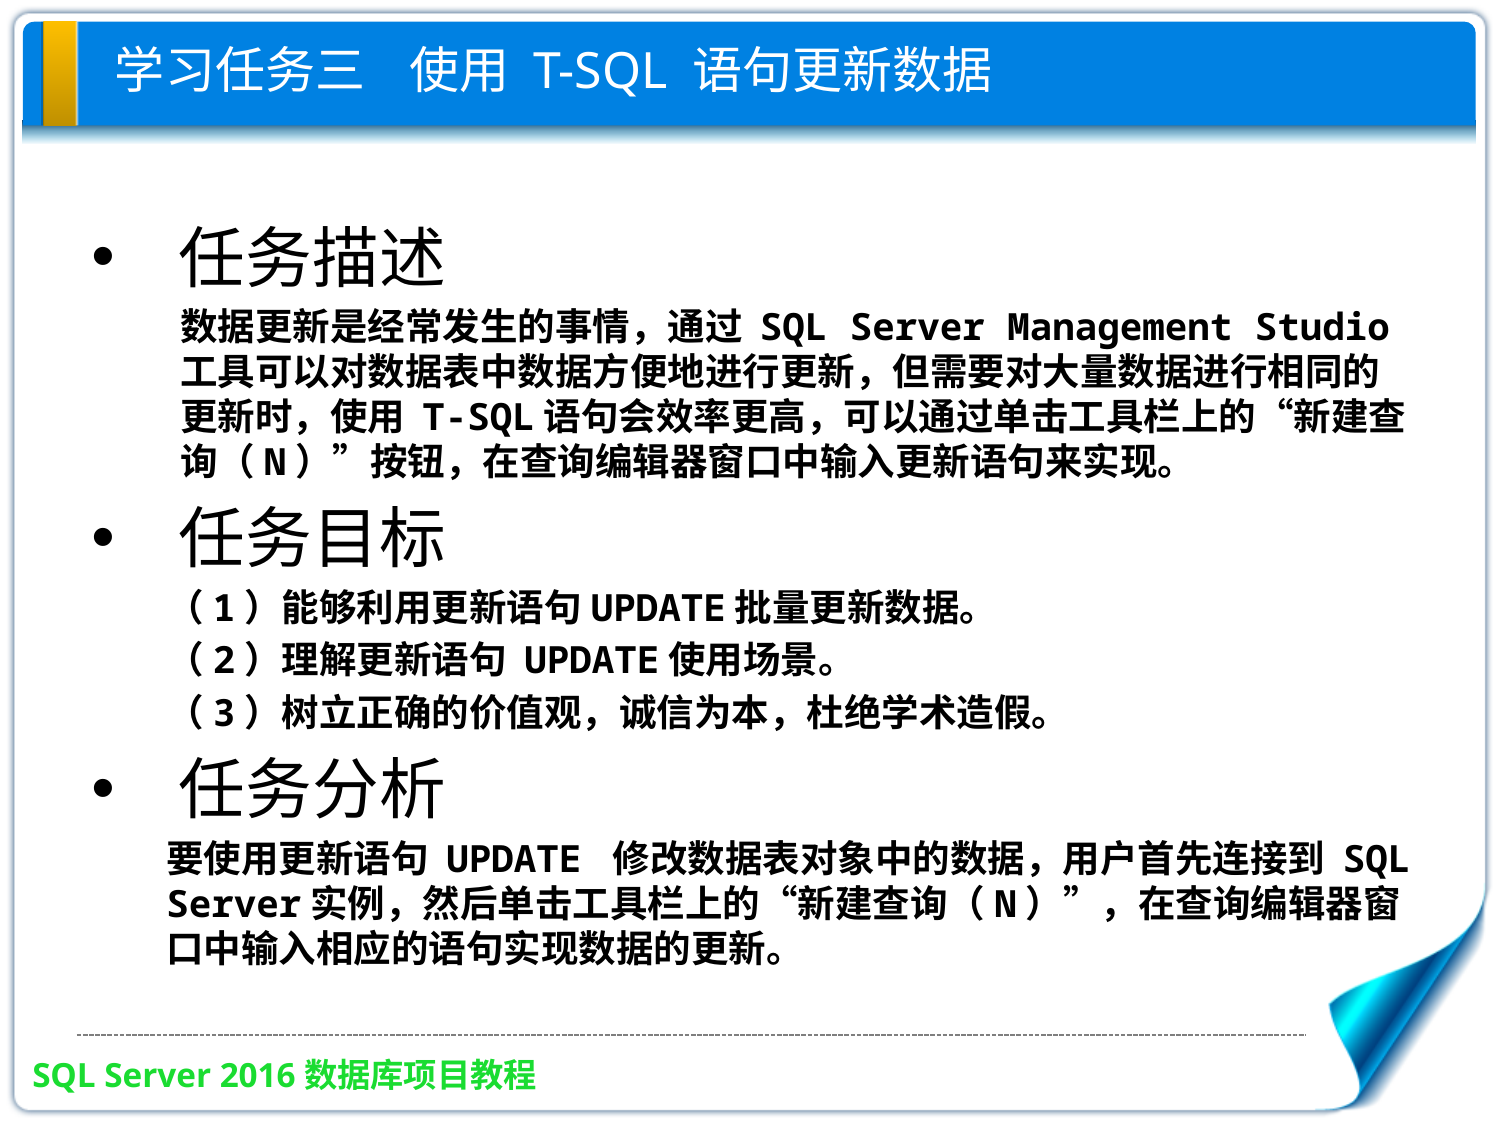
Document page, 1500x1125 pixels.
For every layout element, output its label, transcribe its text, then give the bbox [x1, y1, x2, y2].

picture [0, 0, 1500, 1125]
title 学习任务三 使用 T-SQL 语句更新数据 [100, 30, 1313, 124]
list 任务描述 数据更新是经常发生的事情，通过 SQL Server Management Studio 工具可以对数据表中数据方便地进行更新，但需要对大量数据进行相同的更新时，使用 T-SQL语句会效率更高，可以通过单击工具栏上的“新建查询（N）”按钮，在查询编辑器窗口中输入更新语句来实现。 任务目标 （1）能够利用更新语句UPDATE批量更新数据。 （2）理解更新语句 UPDATE使用场景。 （3）树立正确的价值观，诚信为本，杜绝学术造假。 任务分析 要使用更新语句 UPDATE 修改数据表对象中的数据，用户首先连接到 SQL Server实例，然后单击工具栏上的“新建查询（N）”，在查询编辑器窗口中输入相应的语句实现数据的更新。 [76, 208, 1427, 1083]
